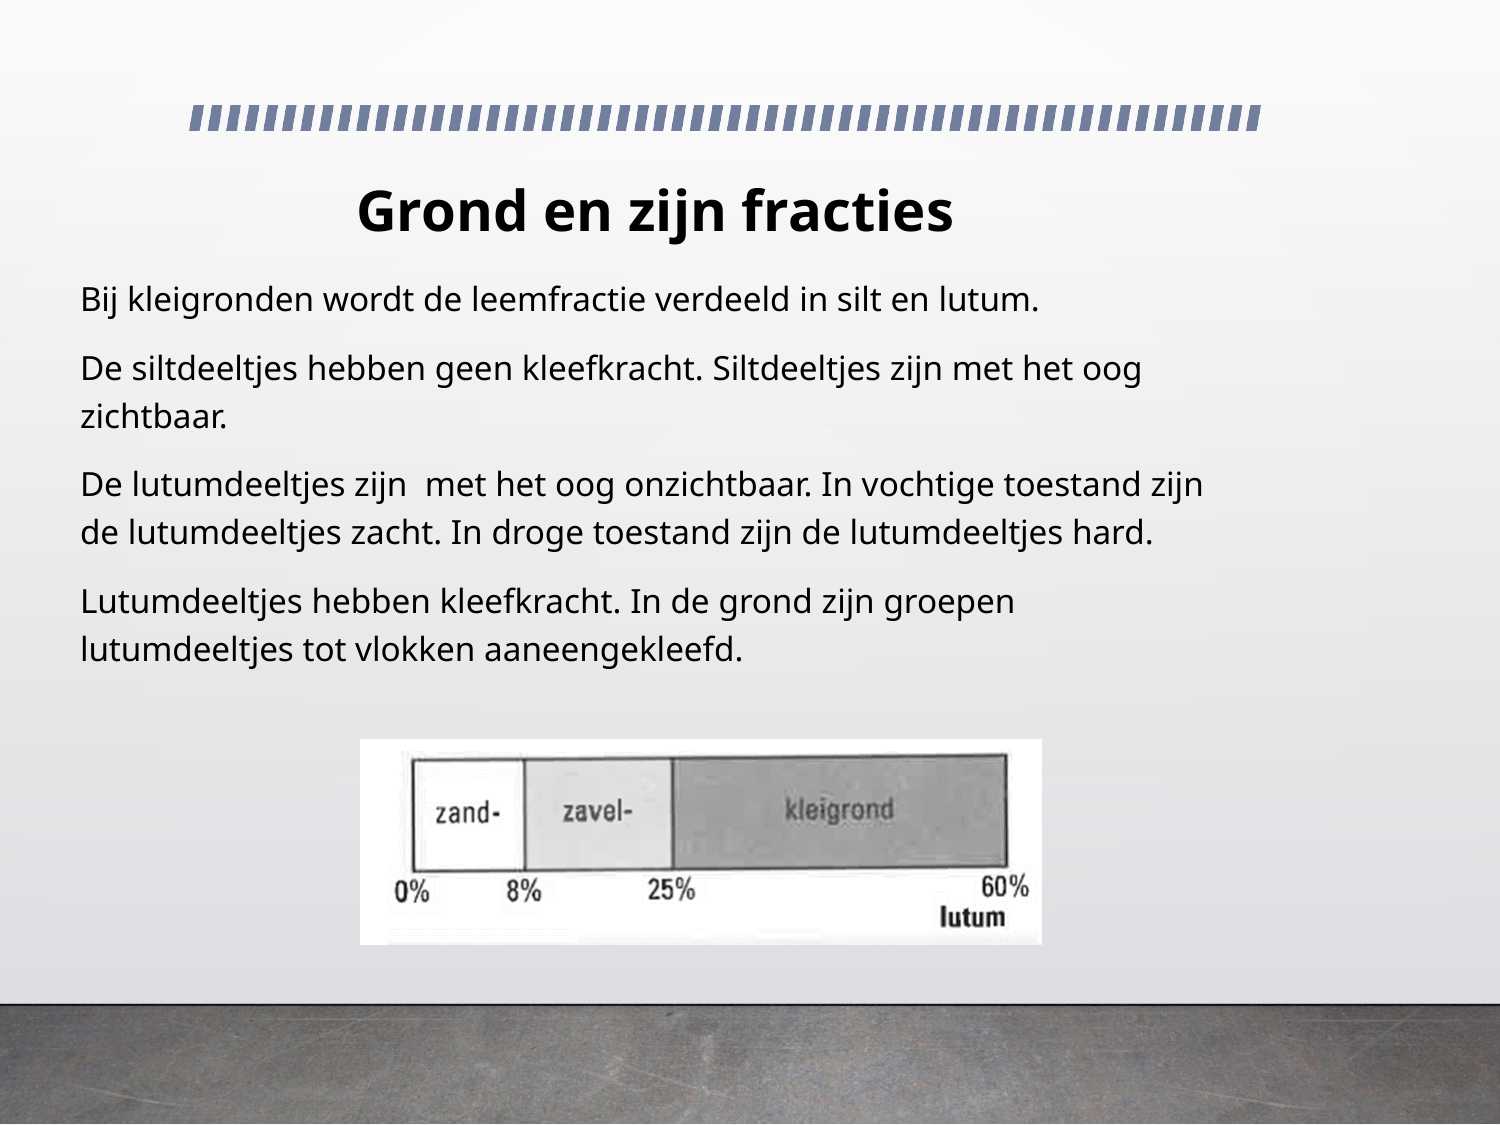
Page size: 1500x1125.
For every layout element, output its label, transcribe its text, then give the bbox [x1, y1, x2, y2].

title Grond en zijn fracties [112, 101, 1199, 244]
subtitle Bij kleigronden wordt de leemfractie verdeeld in silt en lutum. De siltdeeltjes hebben geen kleefkracht. Siltdeeltjes zijn met het oog zichtbaar. De lutumdeeltjes zijn met het oog onzichtbaar. In vochtige toestand zijn de lutumdeeltjes zacht. In droge toestand zijn de lutumdeeltjes hard. Lutumdeeltjes hebben kleefkracht. In de grond zijn groepen lutumdeeltjes tot vlokken aaneengekleefd. [64, 255, 1235, 882]
picture [359, 739, 1042, 945]
picture [0, 1004, 1500, 1124]
